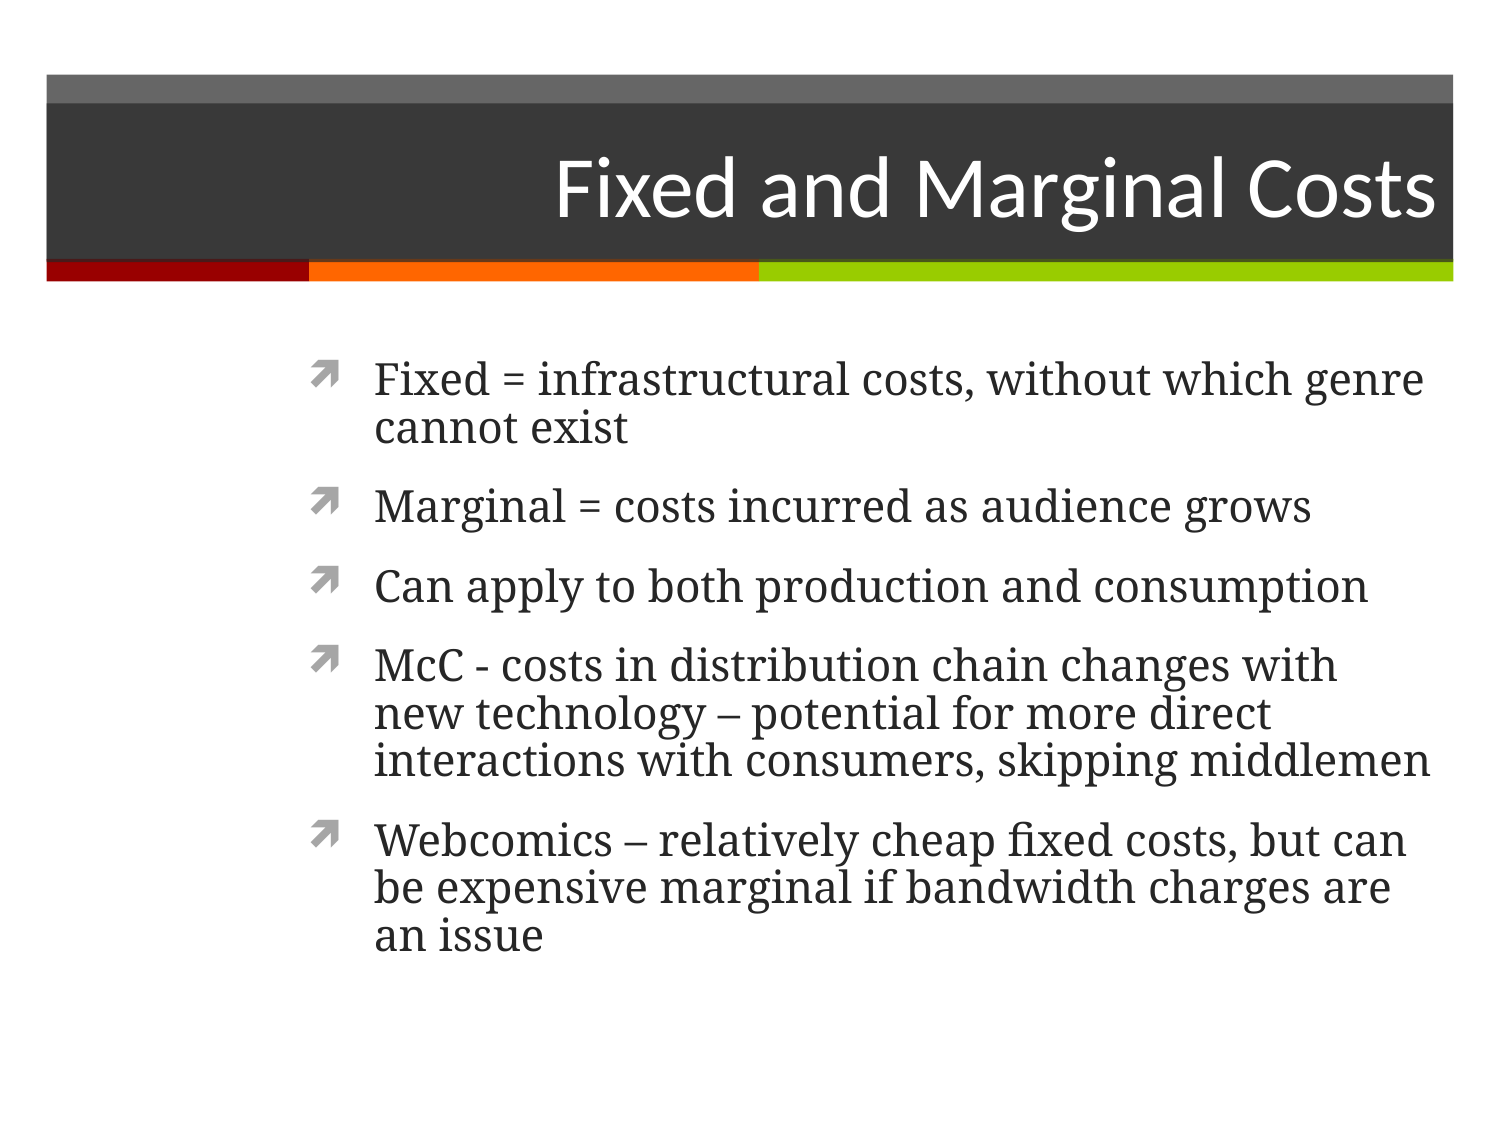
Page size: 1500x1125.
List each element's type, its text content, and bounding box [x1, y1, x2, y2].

list Fixed = infrastructural costs, without which genre cannot exist Marginal = costs incurred as audience grows Can apply to both production and consumption McC - costs in distribution chain changes with new technology – potential for more direct interactions with consumers, skipping middlemen Webcomics – relatively cheap fixed costs, but can be expensive marginal if bandwidth charges are an issue [292, 350, 1454, 1005]
title Fixed and Marginal Costs [46, 103, 1454, 263]
